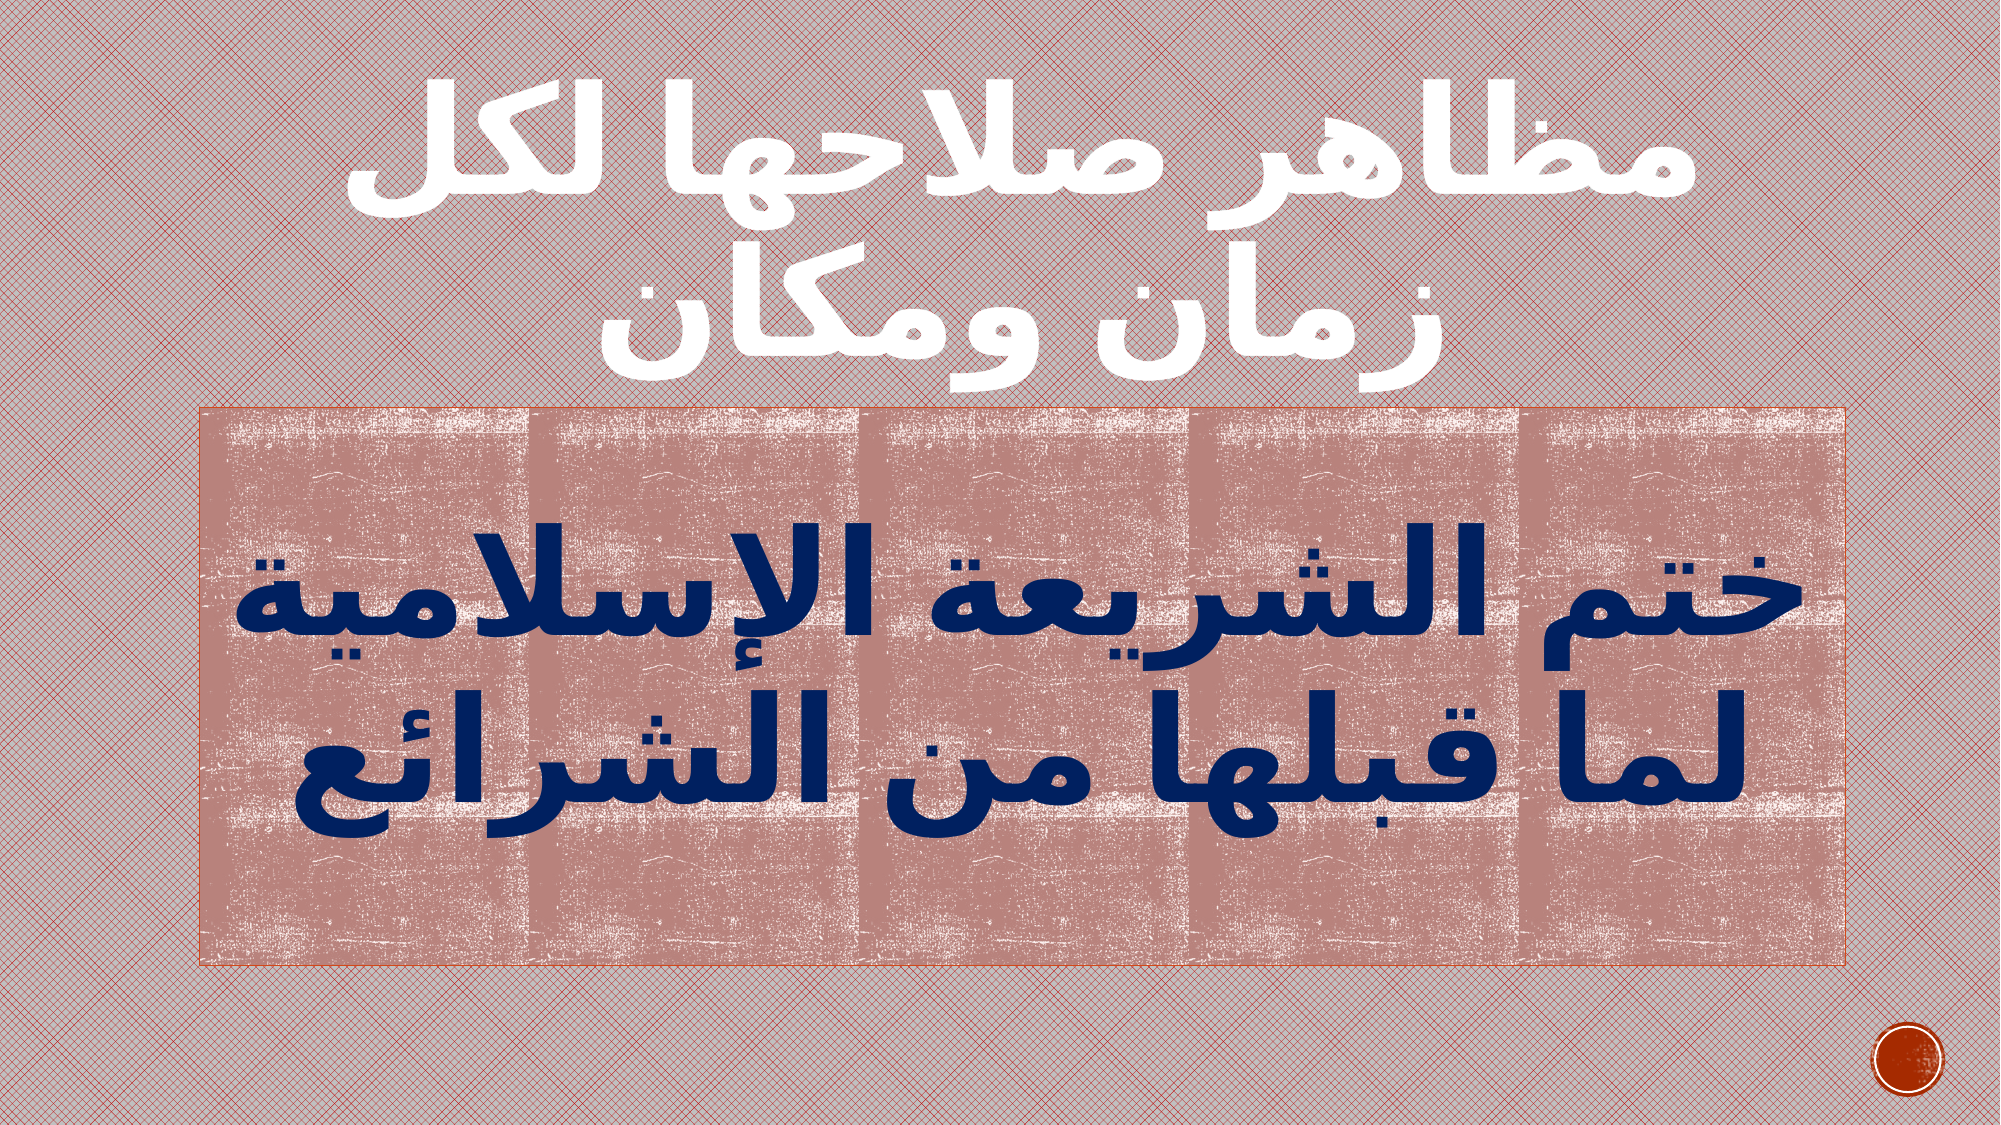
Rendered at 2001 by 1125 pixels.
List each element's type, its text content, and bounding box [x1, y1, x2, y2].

title مظاهر صلاحها لكل زمان ومكان [232, 44, 1813, 407]
list ختم الشريعة الإسلامية لما قبلها من الشرائع [199, 407, 1846, 966]
